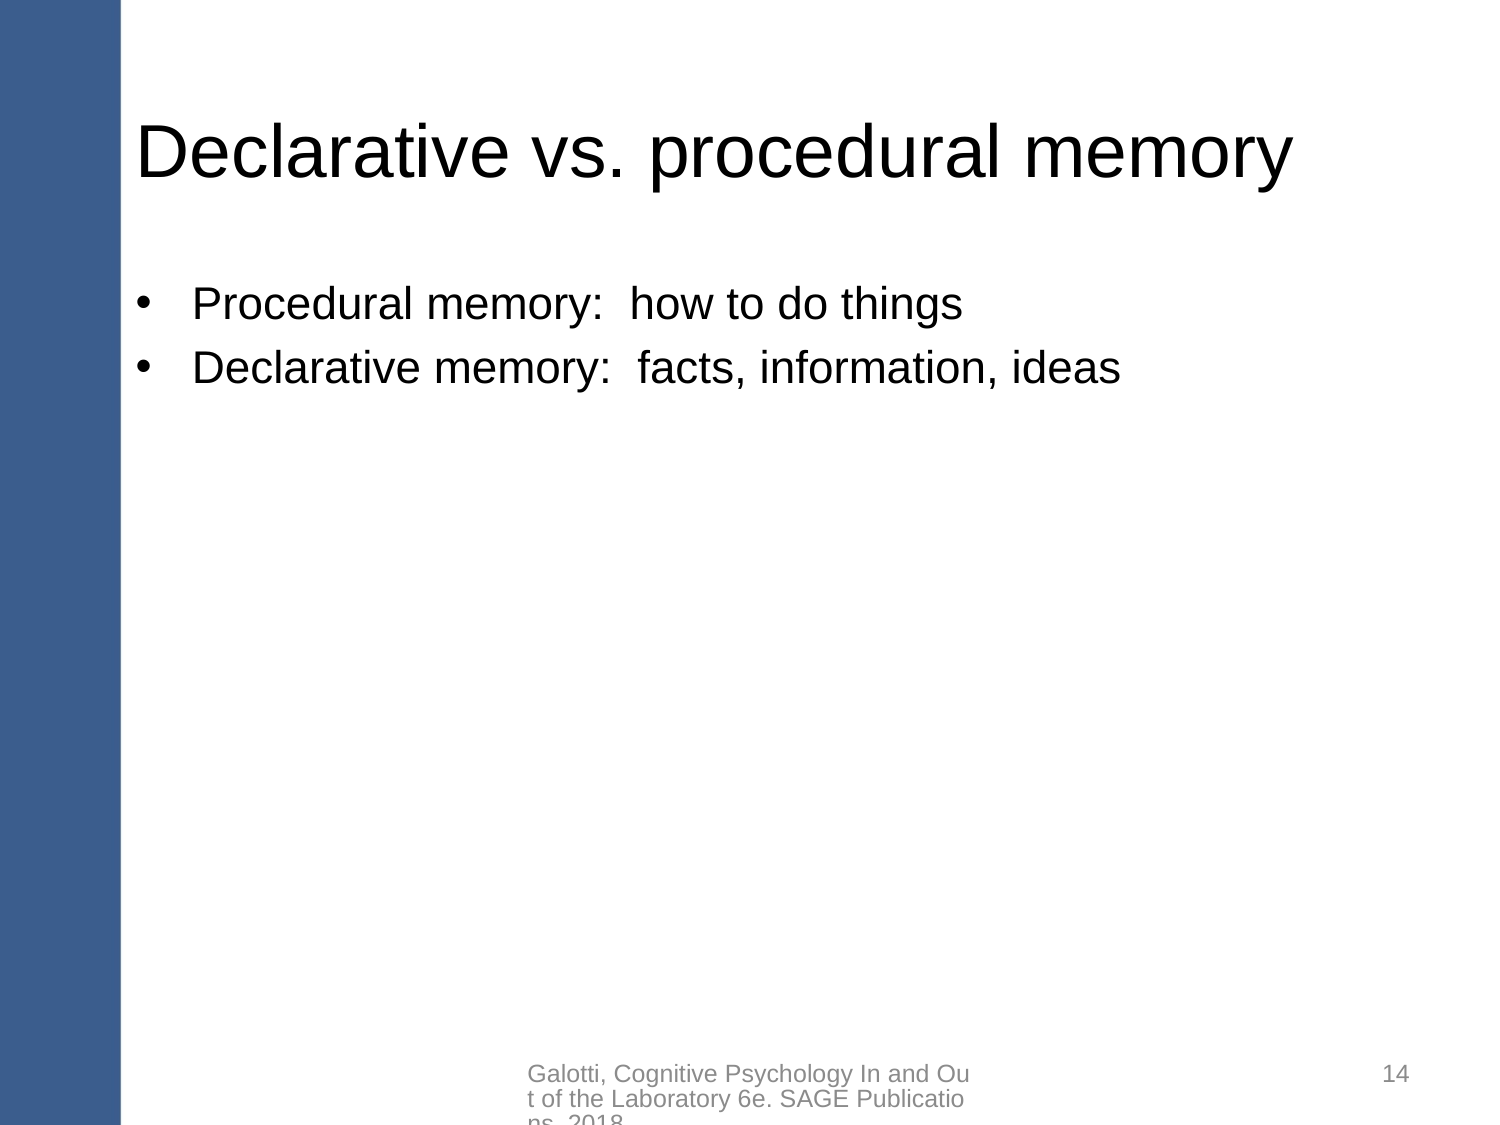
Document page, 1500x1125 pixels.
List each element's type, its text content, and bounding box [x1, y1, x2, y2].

slide_number 14 [1074, 1042, 1425, 1103]
list Procedural memory: how to do things Declarative memory: facts, information, ideas [120, 266, 1471, 1009]
title Declarative vs. procedural memory [120, 69, 1471, 225]
footer Galotti, Cognitive Psychology In and Out of the Laboratory 6e. SAGE Publications, 2018. [512, 1042, 988, 1103]
picture [0, 0, 1500, 1125]
